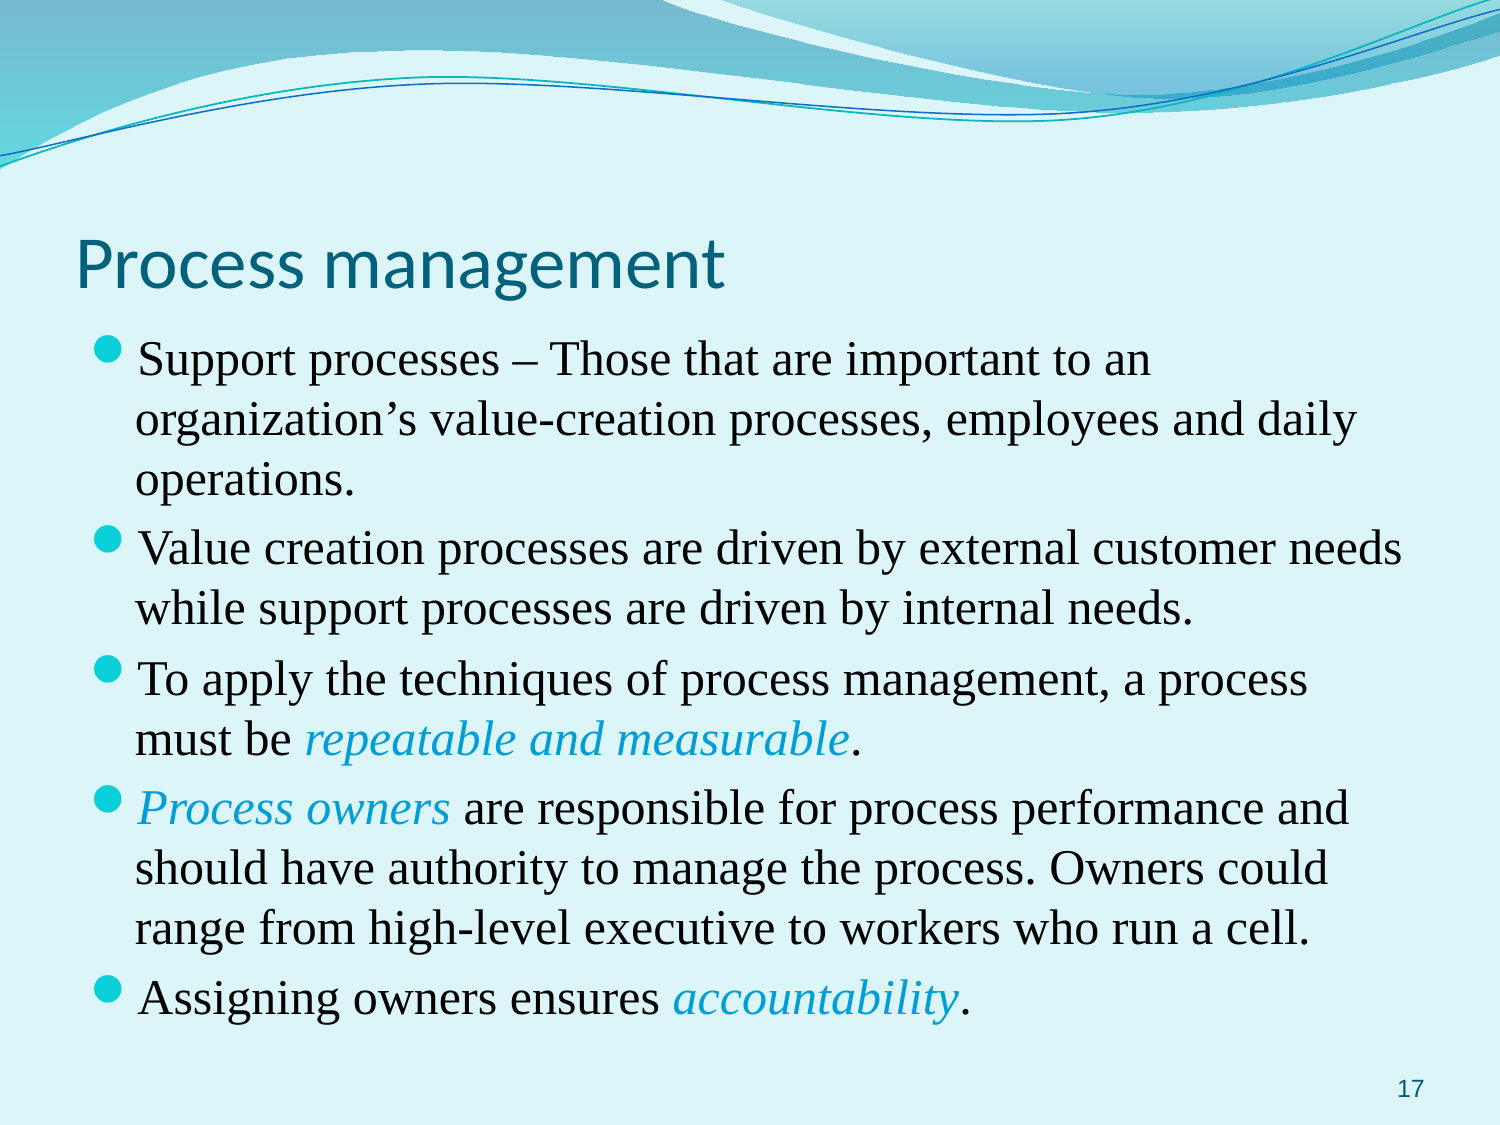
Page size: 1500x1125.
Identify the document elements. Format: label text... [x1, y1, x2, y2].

slide_number 17 [1299, 1042, 1425, 1103]
title Process management [74, 115, 1426, 304]
list Support processes – Those that are important to an organization’s value-creation processes, employees and daily operations. Value creation processes are driven by external customer needs while support processes are driven by internal needs. To apply the techniques of process management, a process must be repeatable and measurable. Process owners are responsible for process performance and should have authority to manage the process. Owners could range from high-level executive to workers who run a cell. Assigning owners ensures accountability. [74, 317, 1426, 1038]
